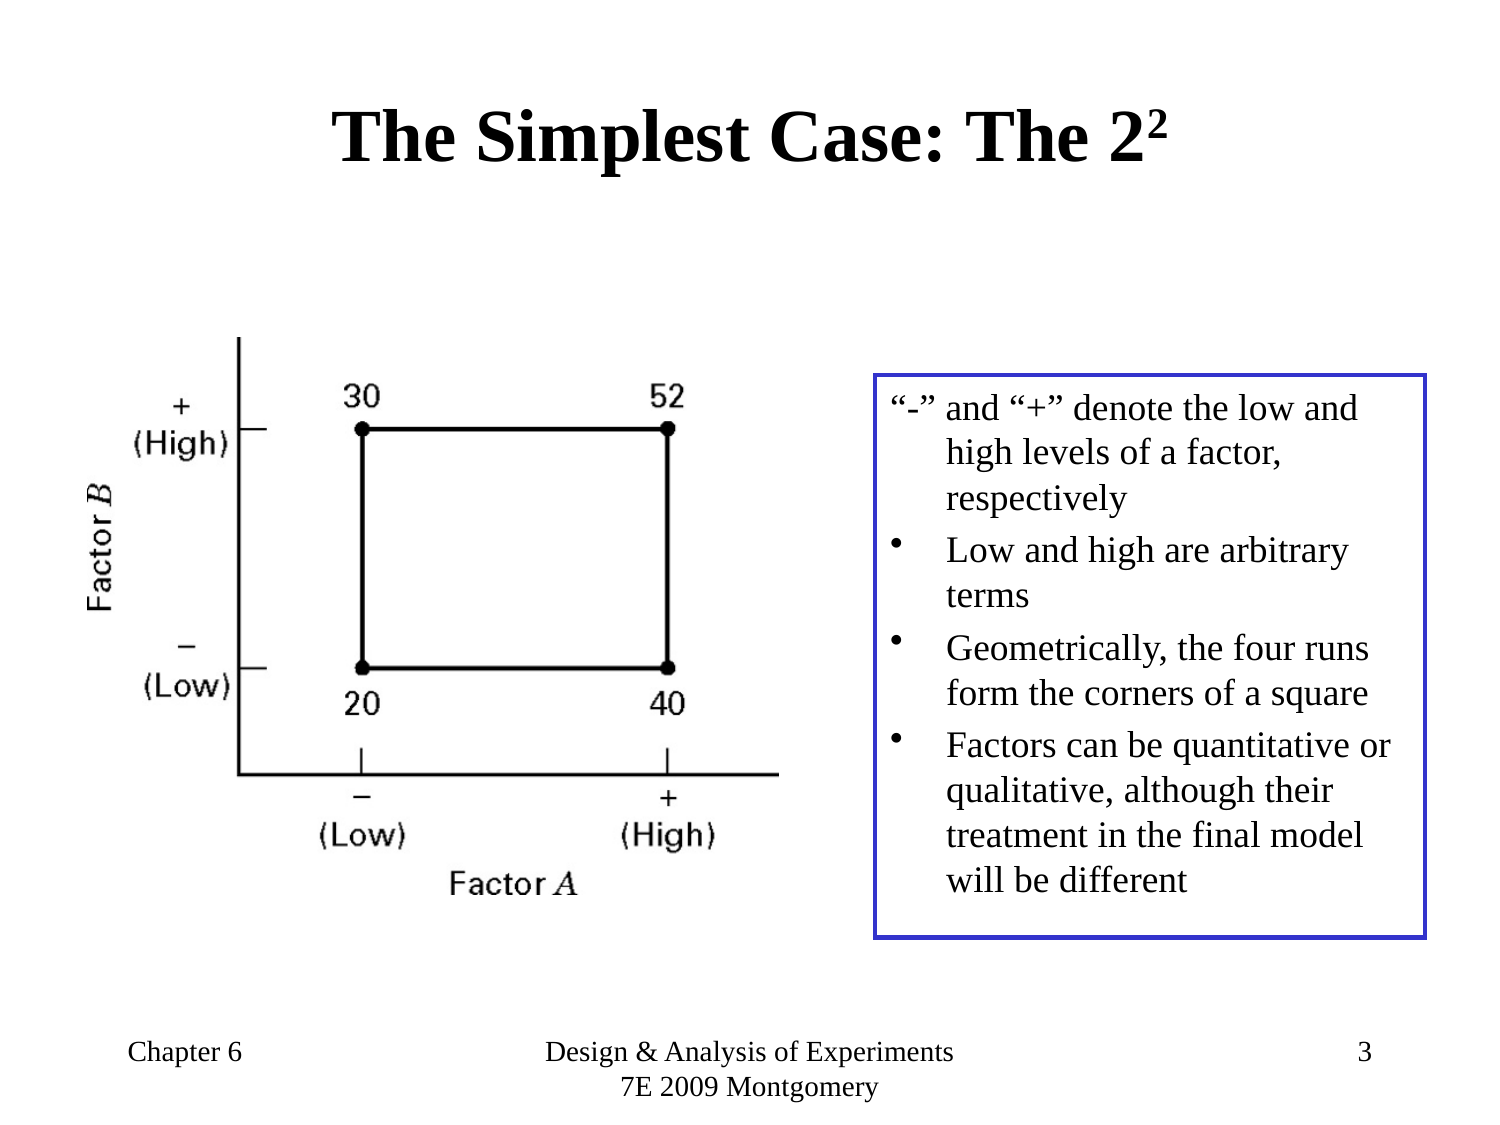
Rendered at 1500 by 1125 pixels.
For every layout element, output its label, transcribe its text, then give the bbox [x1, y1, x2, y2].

title The Simplest Case: The 22 [112, 37, 1388, 226]
list “-” and “+” denote the low and high levels of a factor, respectively Low and high are arbitrary terms Geometrically, the four runs form the corners of a square Factors can be quantitative or qualitative, although their treatment in the final model will be different [874, 374, 1426, 938]
footer Design & Analysis of Experiments 7E 2009 Montgomery [512, 1024, 988, 1101]
slide_number 3 [1074, 1024, 1388, 1101]
picture [87, 337, 779, 895]
slide_number Chapter 6 [112, 1024, 426, 1101]
